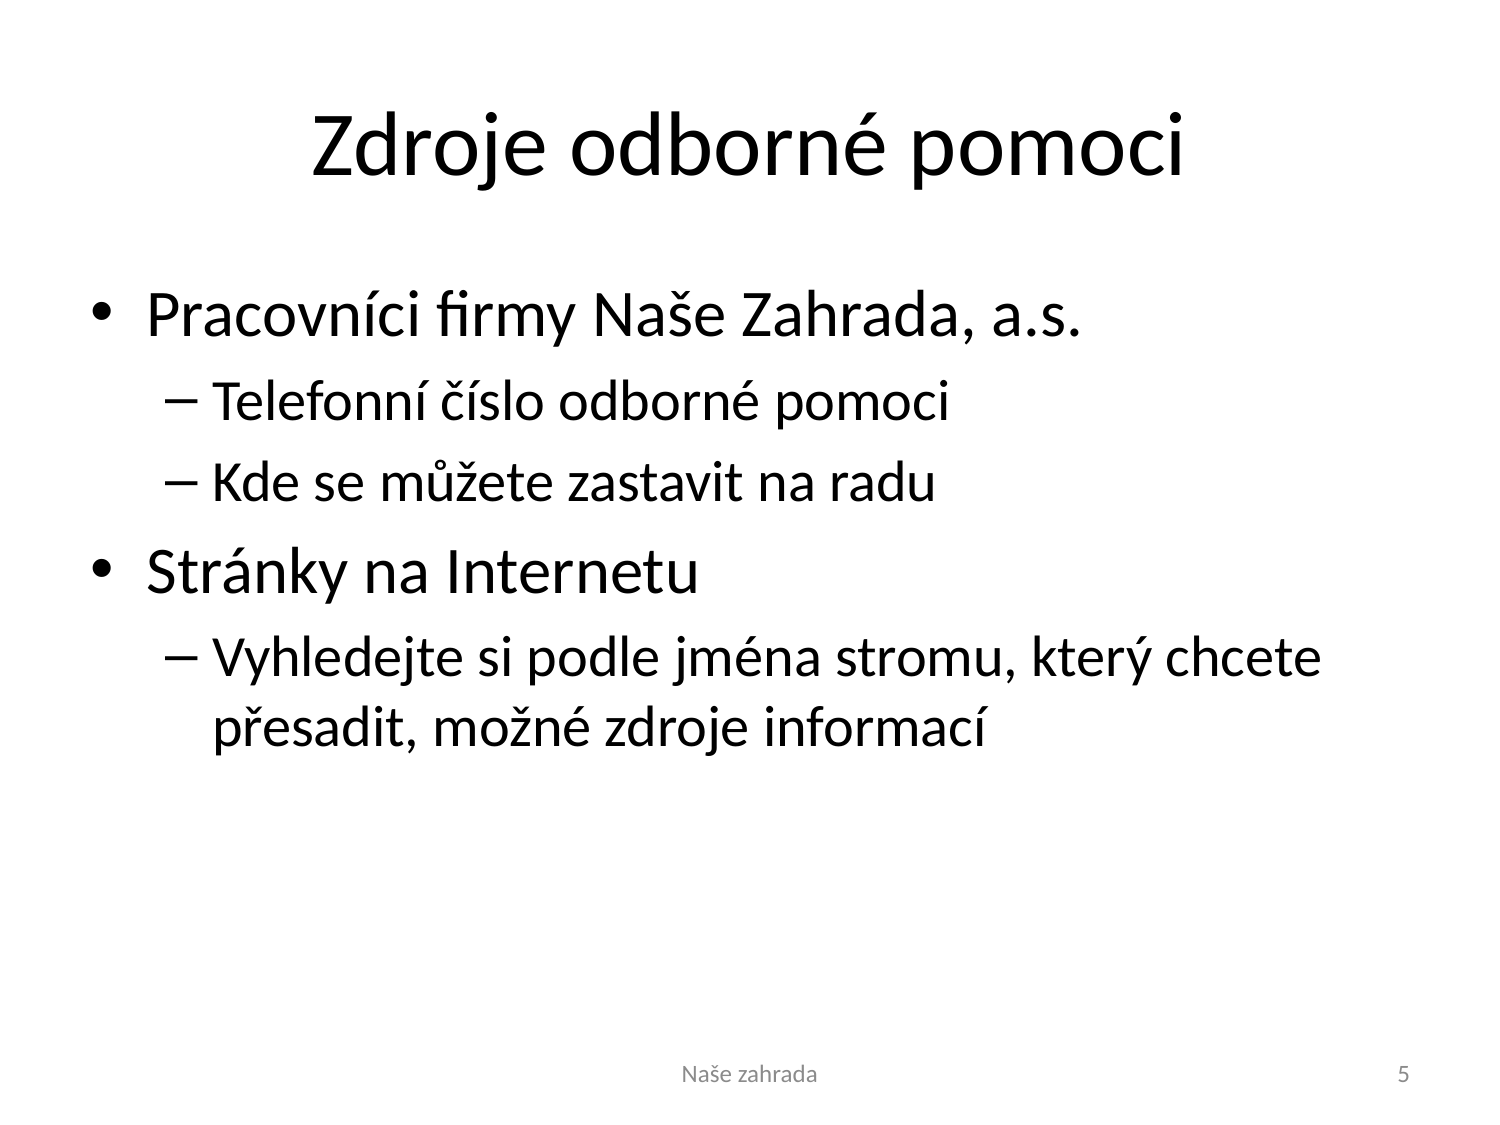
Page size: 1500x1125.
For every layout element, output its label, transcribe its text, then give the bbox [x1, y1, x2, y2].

footer Naše zahrada [512, 1042, 988, 1103]
list Pracovníci firmy Naše Zahrada, a.s. Telefonní číslo odborné pomoci Kde se můžete zastavit na radu Stránky na Internetu Vyhledejte si podle jména stromu, který chcete přesadit, možné zdroje informací [75, 262, 1425, 1005]
title Zdroje odborné pomoci [75, 45, 1425, 233]
slide_number 5 [1074, 1042, 1425, 1103]
